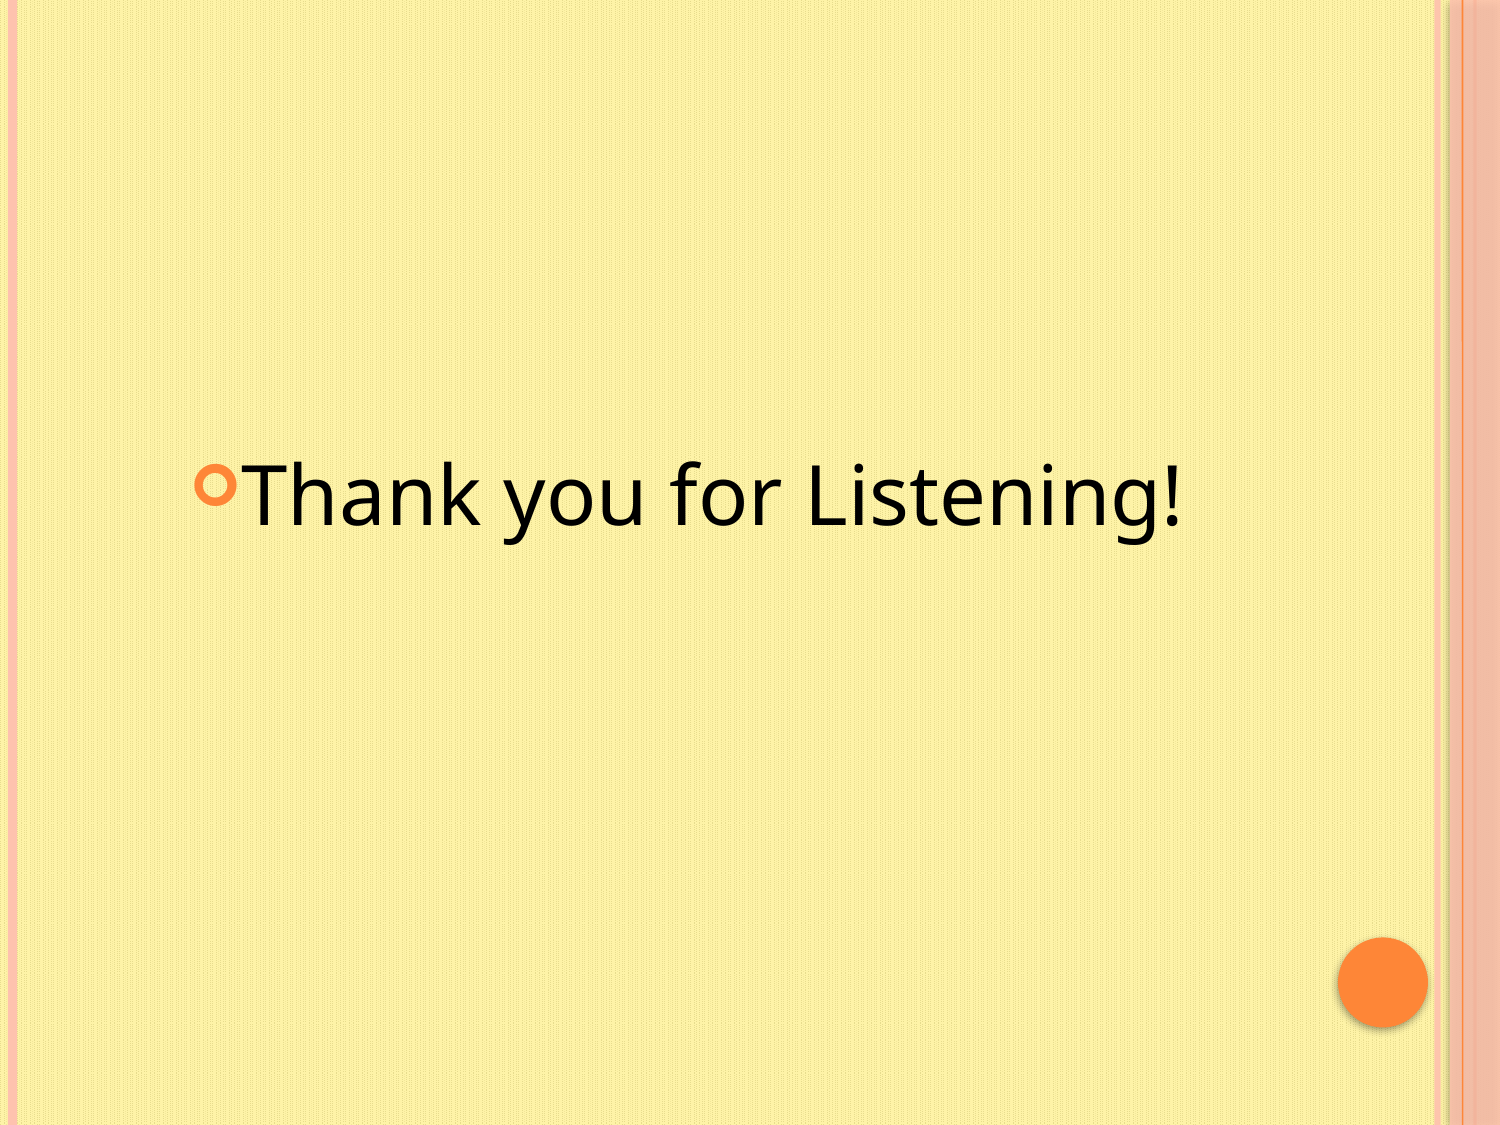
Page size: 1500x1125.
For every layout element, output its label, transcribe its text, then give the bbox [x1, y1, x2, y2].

list Thank you for Listening! [75, 0, 1300, 1062]
